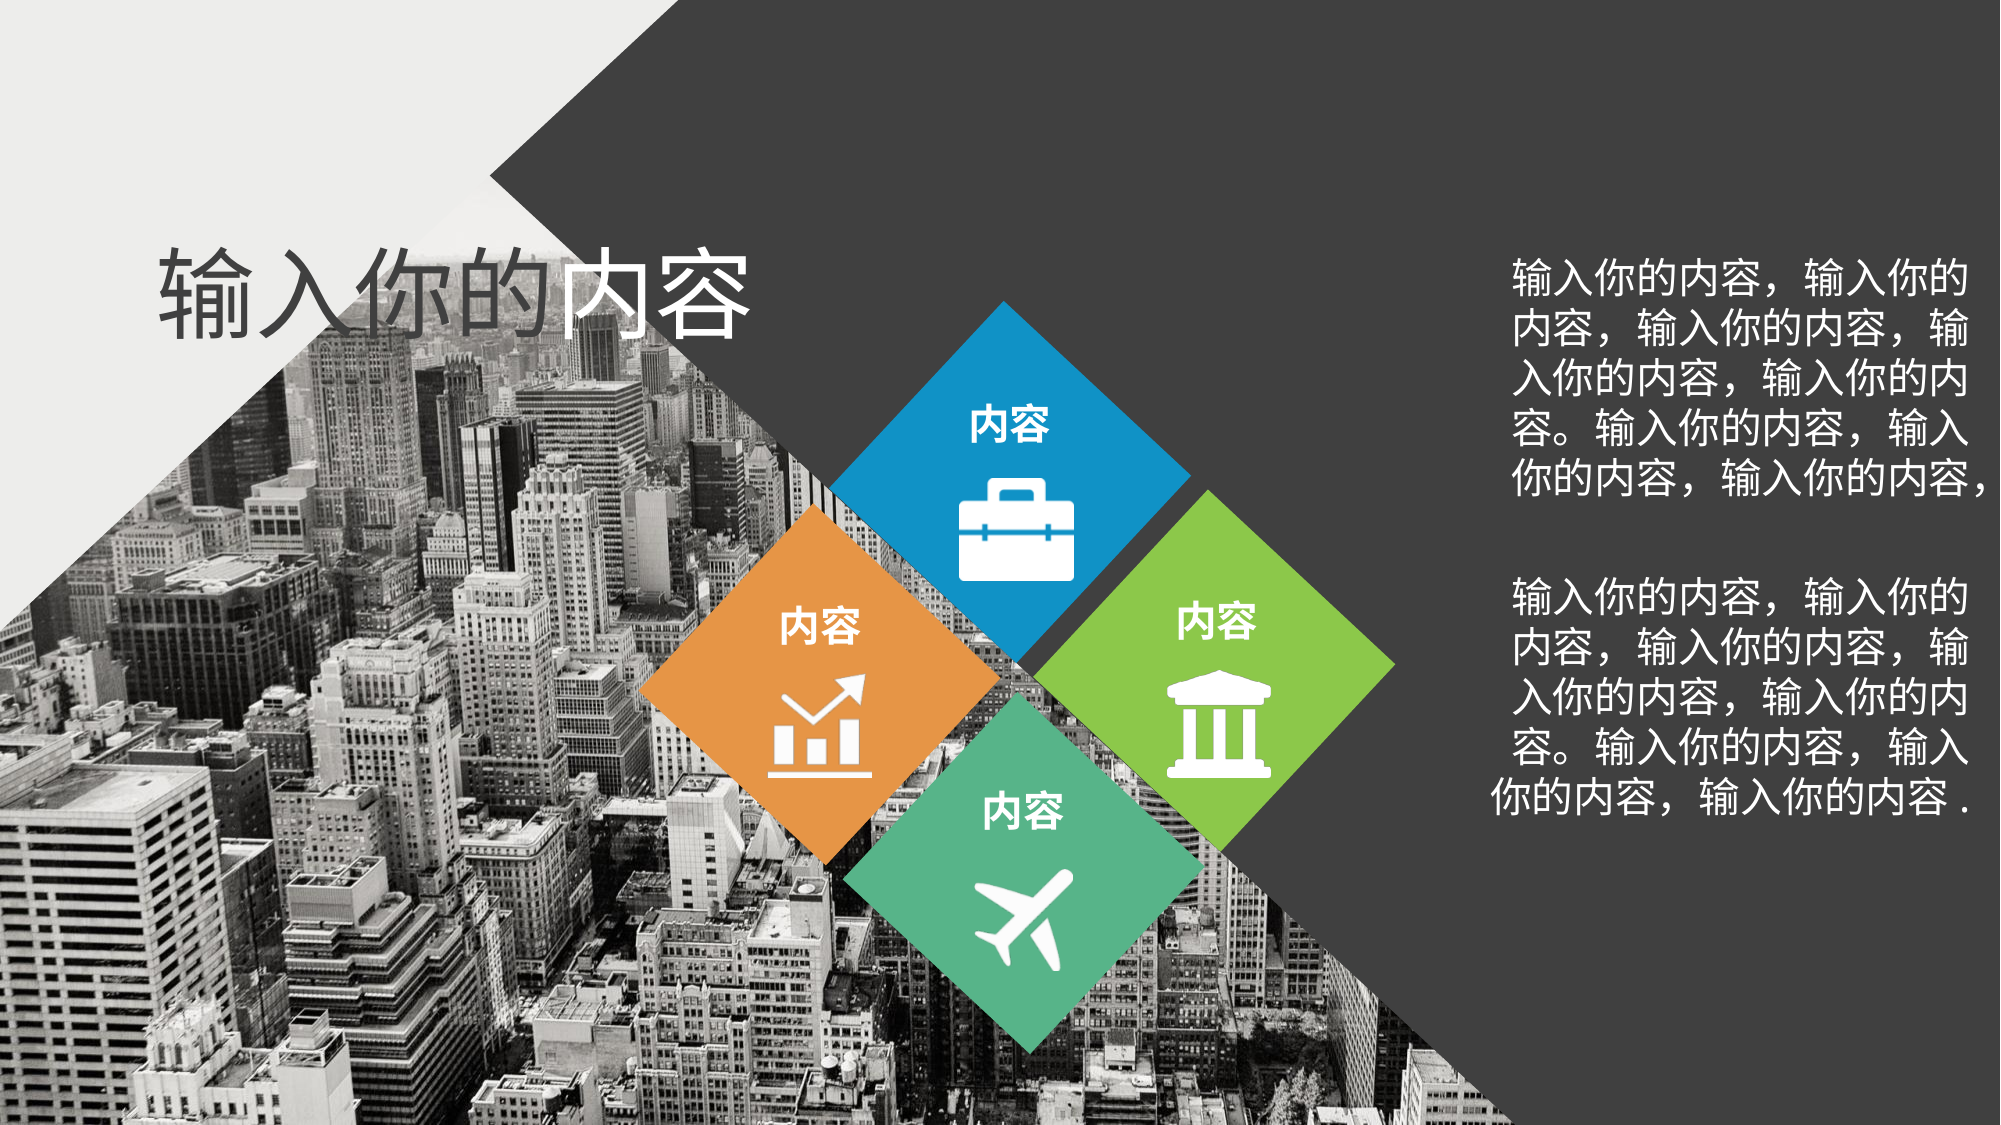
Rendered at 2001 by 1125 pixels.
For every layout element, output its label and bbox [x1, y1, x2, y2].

picture [0, 0, 2000, 1125]
text_box [691, 353, 1343, 1002]
